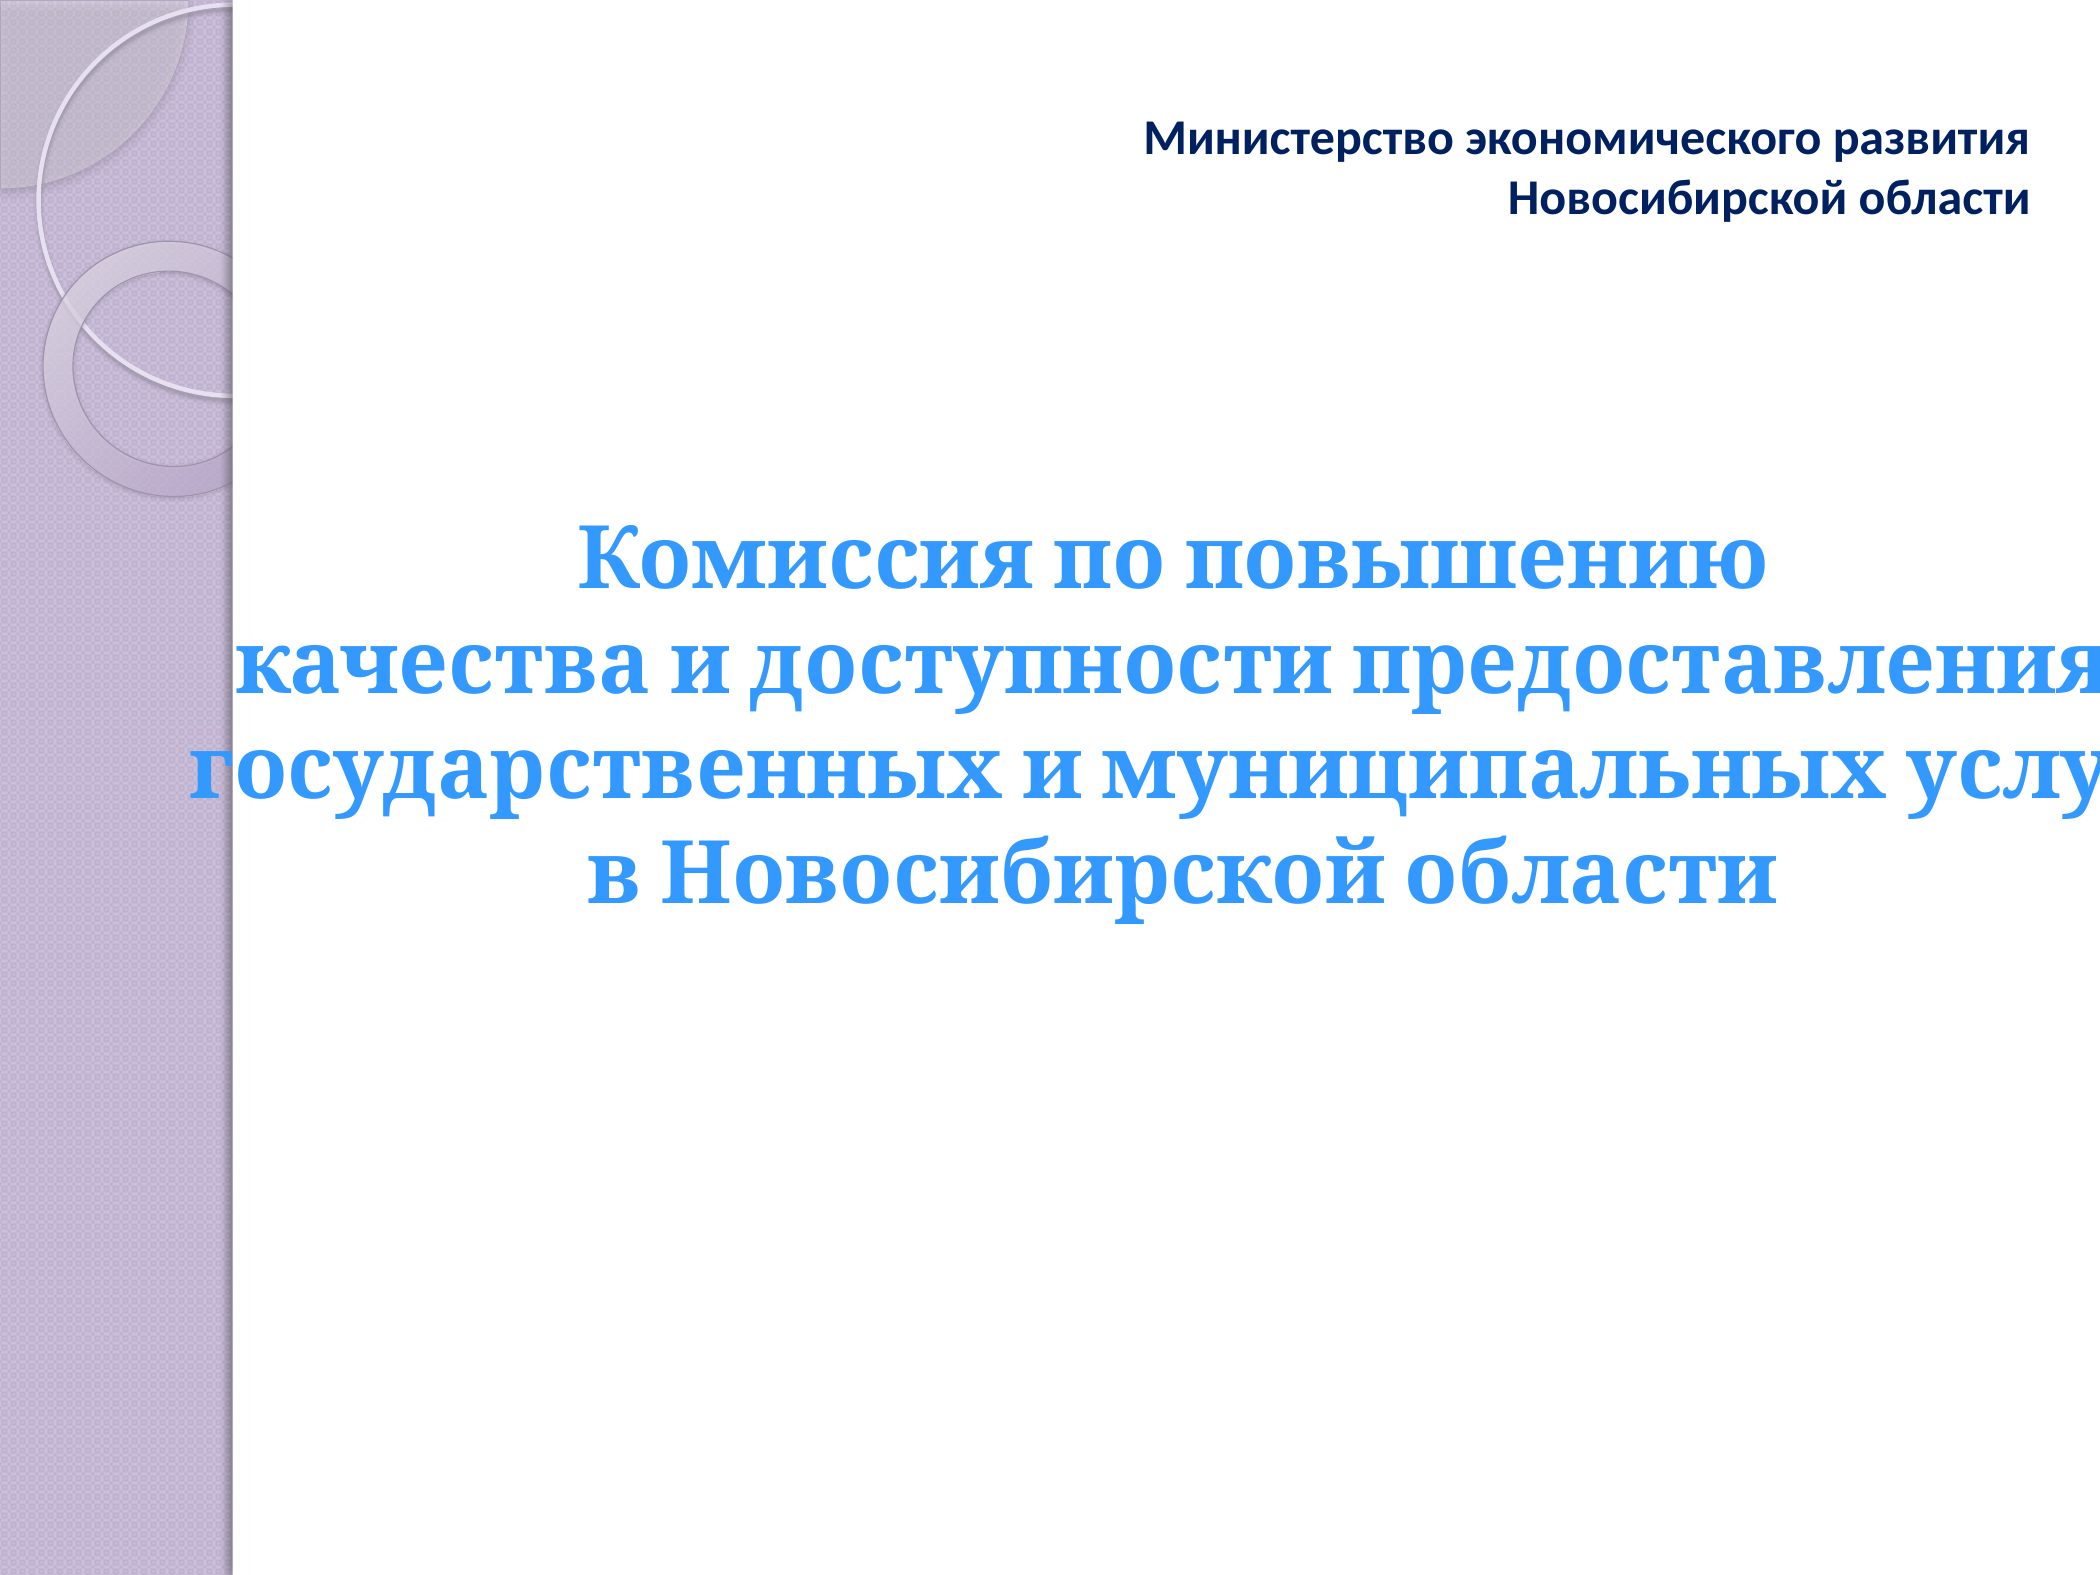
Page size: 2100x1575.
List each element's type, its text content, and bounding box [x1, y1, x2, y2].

title Министерство экономического развития Новосибирской области [329, 63, 2052, 326]
text_box Комиссия по повышению качества и доступности предоставления государственных и муниципальных услуг в Новосибирской области [174, 493, 2100, 929]
